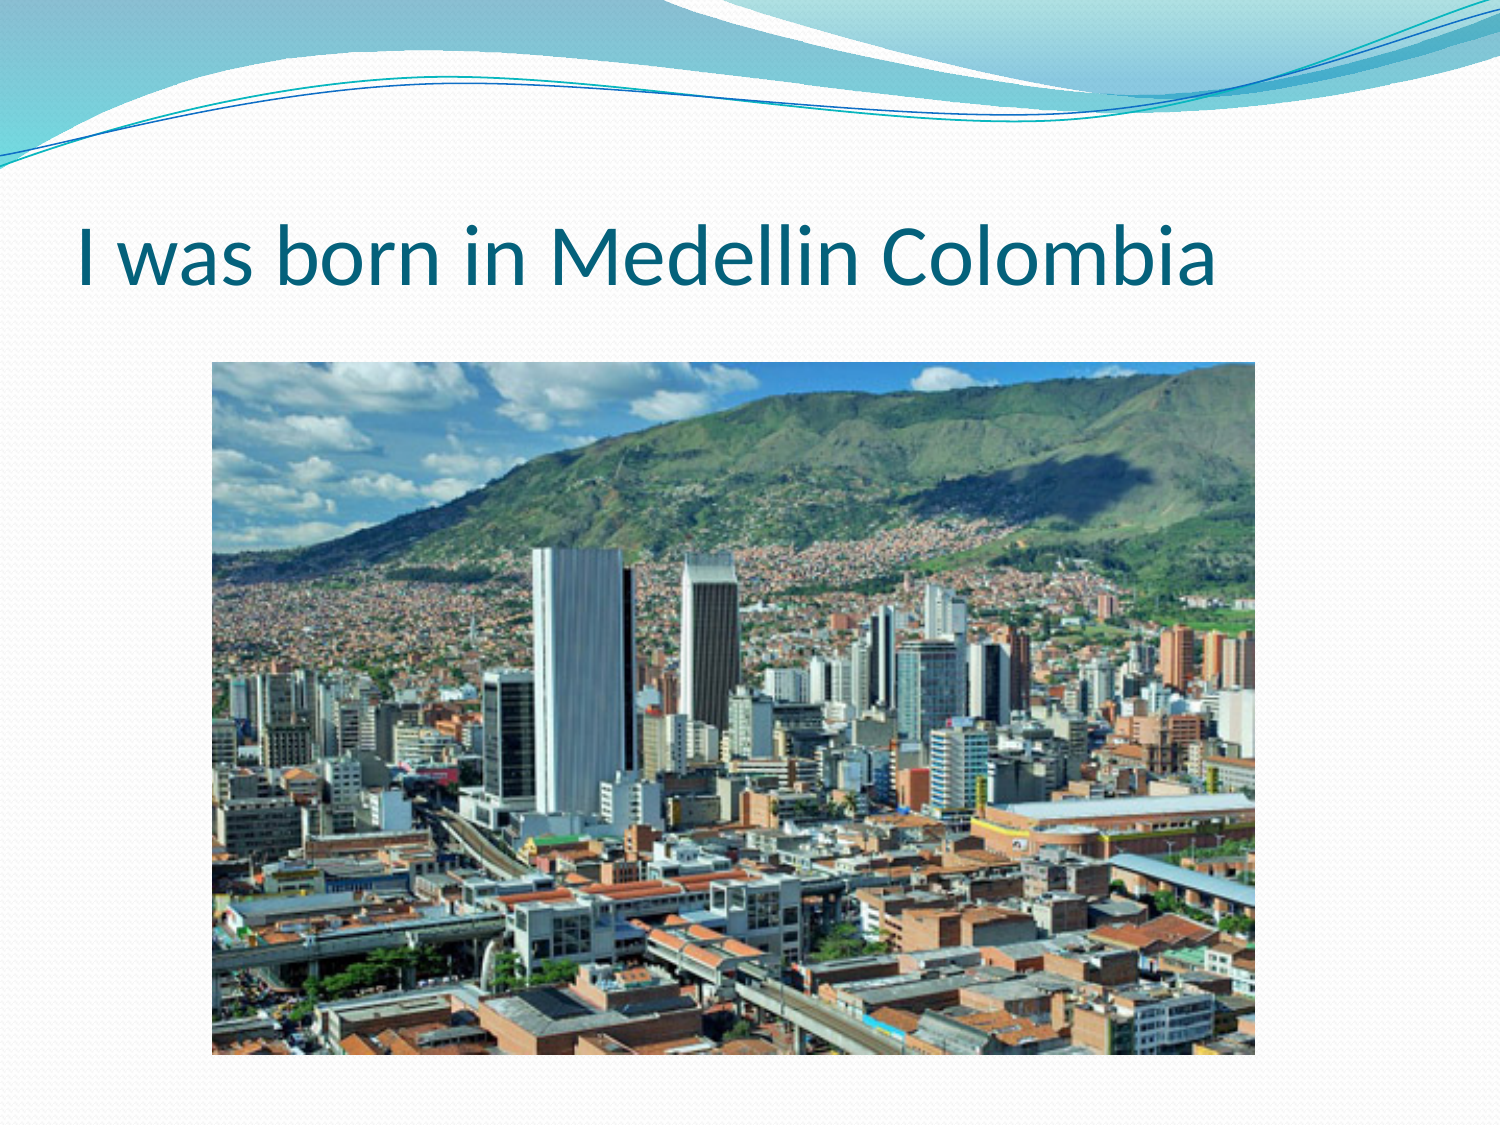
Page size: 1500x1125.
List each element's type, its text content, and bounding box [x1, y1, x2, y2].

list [212, 362, 1255, 1055]
title I was born in Medellin Colombia [75, 115, 1425, 303]
